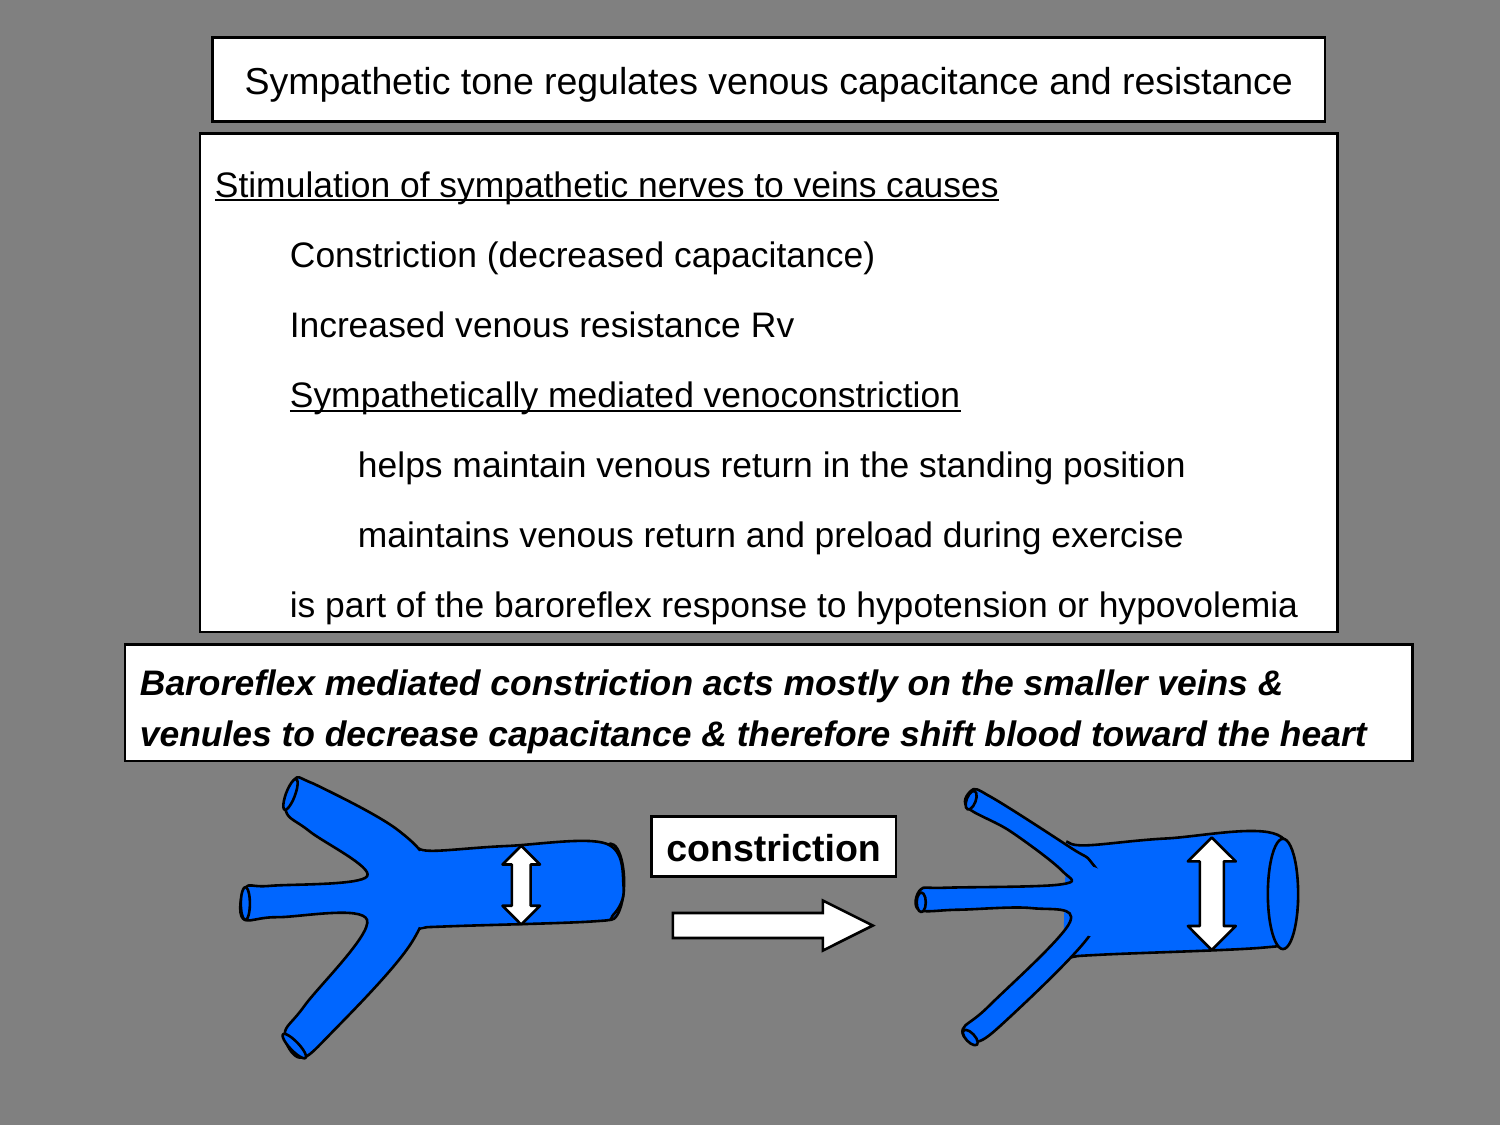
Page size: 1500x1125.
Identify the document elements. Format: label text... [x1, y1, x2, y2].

text_box Stimulation of sympathetic nerves to veins causes Constriction (decreased capacitance) Increased venous resistance Rv Sympathetically mediated venoconstriction helps maintain venous return in the standing position maintains venous return and preload during exercise is part of the baroreflex response to hypotension or hypovolemia [199, 133, 1338, 632]
title Sympathetic tone regulates venous capacitance and resistance [211, 36, 1326, 123]
text_box Baroreflex mediated constriction acts mostly on the smaller veins & venules to decrease capacitance & therefore shift blood toward the heart [124, 644, 1413, 762]
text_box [237, 774, 1300, 1063]
